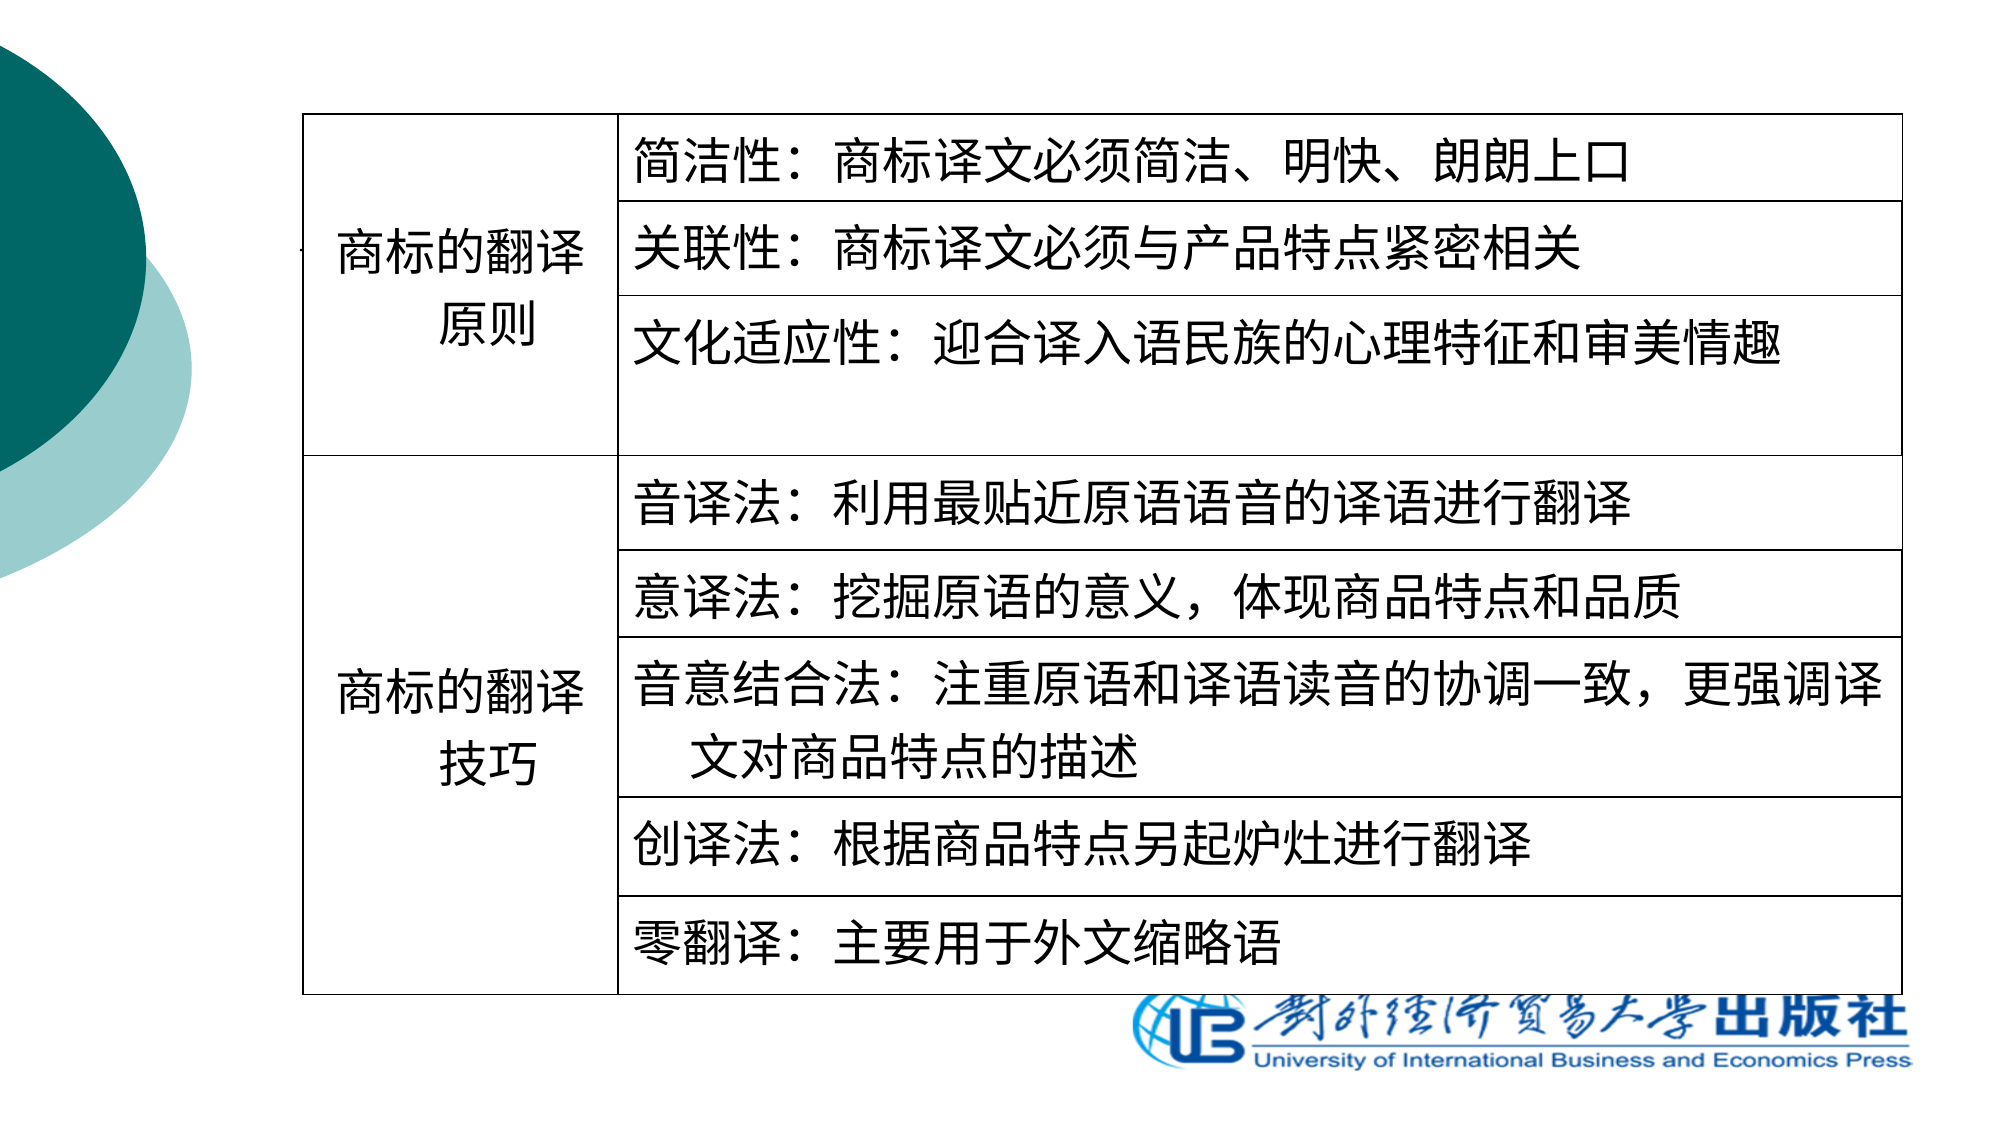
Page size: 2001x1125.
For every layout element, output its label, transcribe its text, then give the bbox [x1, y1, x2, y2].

table_cell 商标的翻译技巧 [304, 456, 617, 994]
picture [1183, 995, 1202, 1001]
table_cell 音意结合法：注重原语和译语读音的协调一致，更强调译文对商品特点的描述 [619, 638, 1901, 796]
table_cell 文化适应性：迎合译入语民族的心理特征和审美情趣 [619, 296, 1901, 455]
table_cell 音译法：利用最贴近原语语音的译语进行翻译 [619, 456, 1902, 549]
table_cell 意译法：挖掘原语的意义，体现商品特点和品质 [619, 551, 1901, 636]
table_cell 关联性：商标译文必须与产品特点紧密相关 [619, 202, 1901, 295]
table_cell 创译法：根据商品特点另起炉灶进行翻译 [619, 798, 1901, 895]
table_header 商标的翻译原则 [304, 115, 617, 455]
table_header 简洁性：商标译文必须简洁、明快、朗朗上口 [619, 115, 1902, 200]
picture [1054, 922, 2000, 1125]
table_cell 零翻译：主要用于外文缩略语 [619, 897, 1901, 994]
